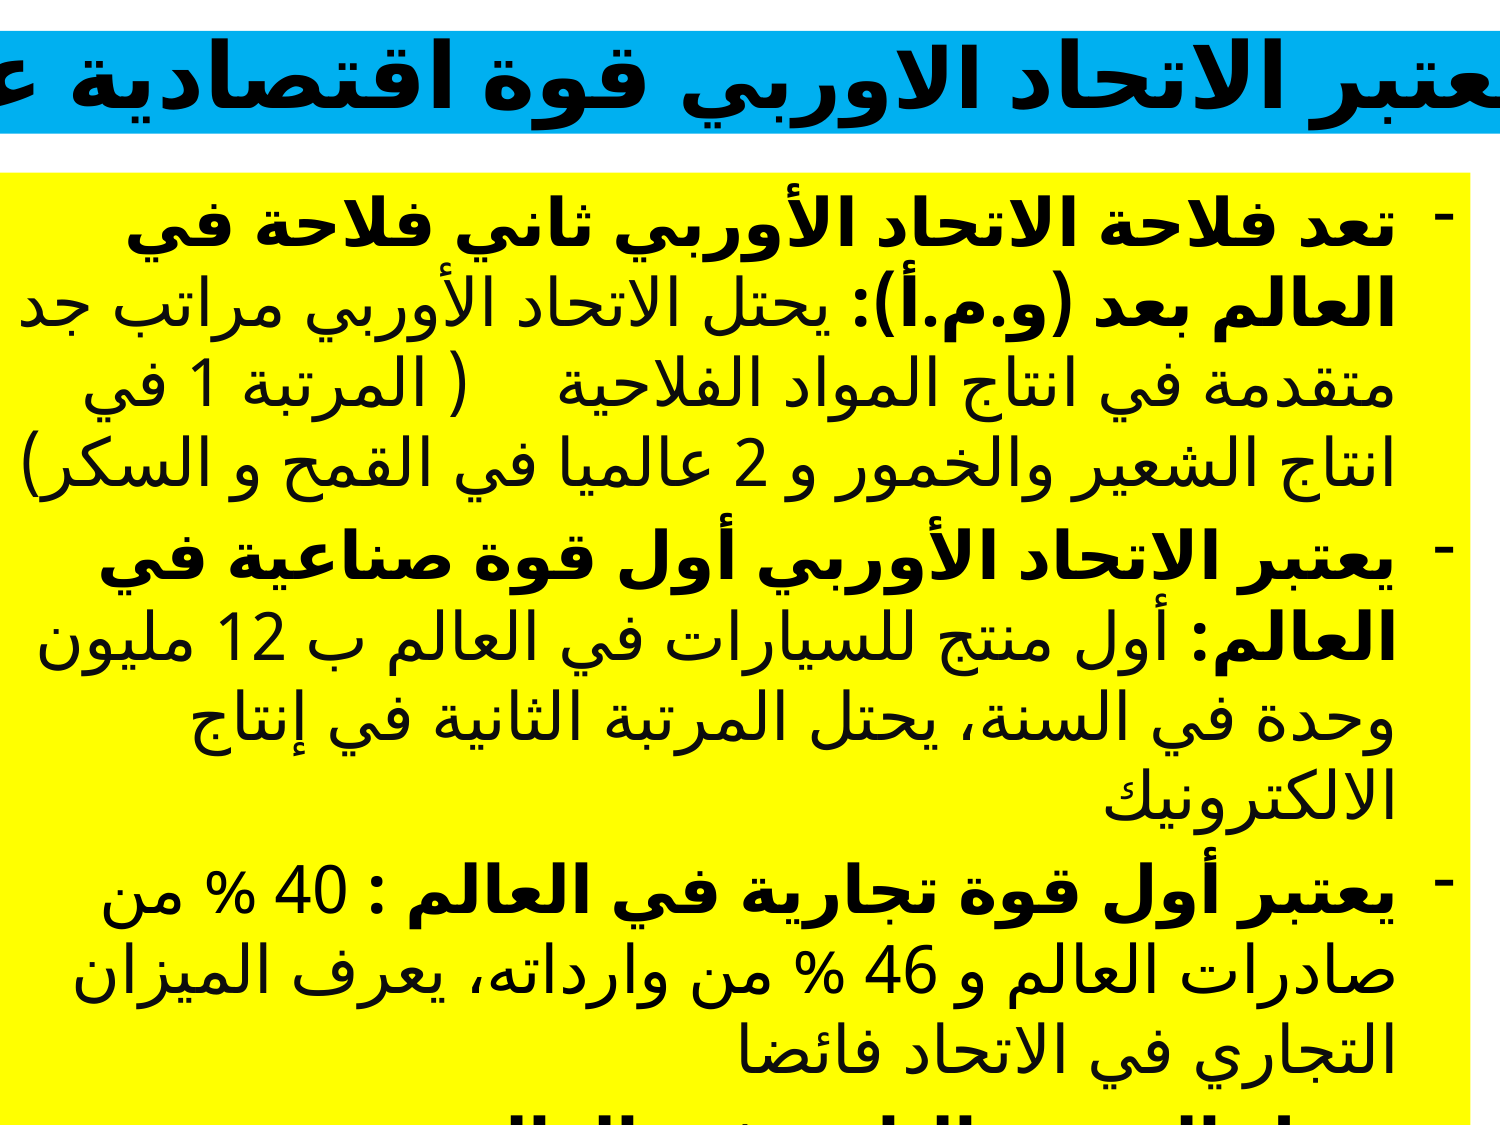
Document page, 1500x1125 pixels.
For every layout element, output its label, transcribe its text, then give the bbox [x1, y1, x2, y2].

list تعد فلاحة الاتحاد الأوربي ثاني فلاحة في العالم بعد (و.م.أ): يحتل الاتحاد الأوربي مراتب جد متقدمة في انتاج المواد الفلاحية ( المرتبة 1 في انتاج الشعير والخمور و 2 عالميا في القمح و السكر) يعتبر الاتحاد الأوربي أول قوة صناعية في العالم: أول منتج للسيارات في العالم ب 12 مليون وحدة في السنة، يحتل المرتبة الثانية في إنتاج الالكترونيك يعتبر أول قوة تجارية في العالم : 40 % من صادرات العالم و 46 % من وارداته، يعرف الميزان التجاري في الاتحاد فائضا يحتل المرتبة الثانية في العالم من حيث مساهمته في الناتج الداخلي الخام بنسبة 25.3 % [0, 172, 1471, 1125]
text_box III – يعتبر الاتحاد الاوربي قوة اقتصادية عالمية [0, 30, 1500, 134]
